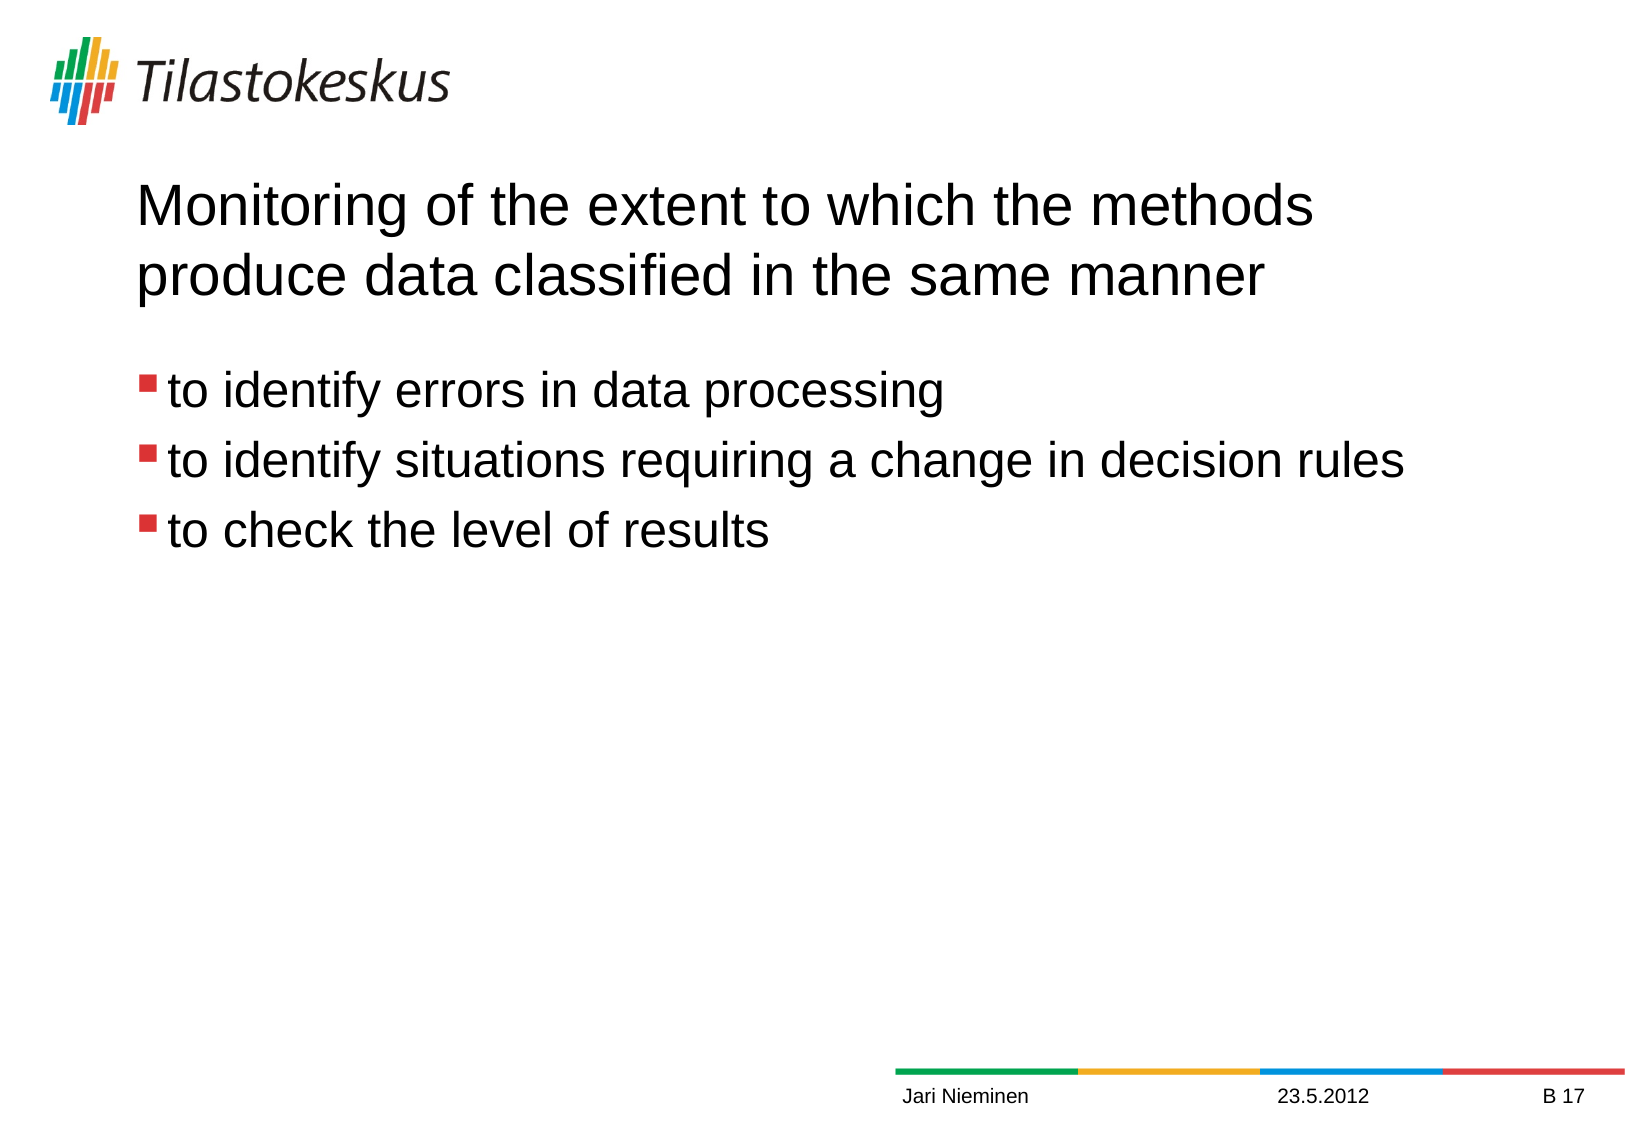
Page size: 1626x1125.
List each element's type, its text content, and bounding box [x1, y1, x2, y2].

picture [50, 37, 450, 125]
footer Jari Nieminen [887, 1074, 1251, 1125]
title Monitoring of the extent to which the methods produce data classified in the same manner [121, 137, 1504, 338]
slide_number B 17 [1509, 1074, 1601, 1125]
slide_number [1262, 1074, 1509, 1125]
list to identify errors in data processing to identify situations requiring a change in decision rules to check the level of results [121, 349, 1504, 1001]
